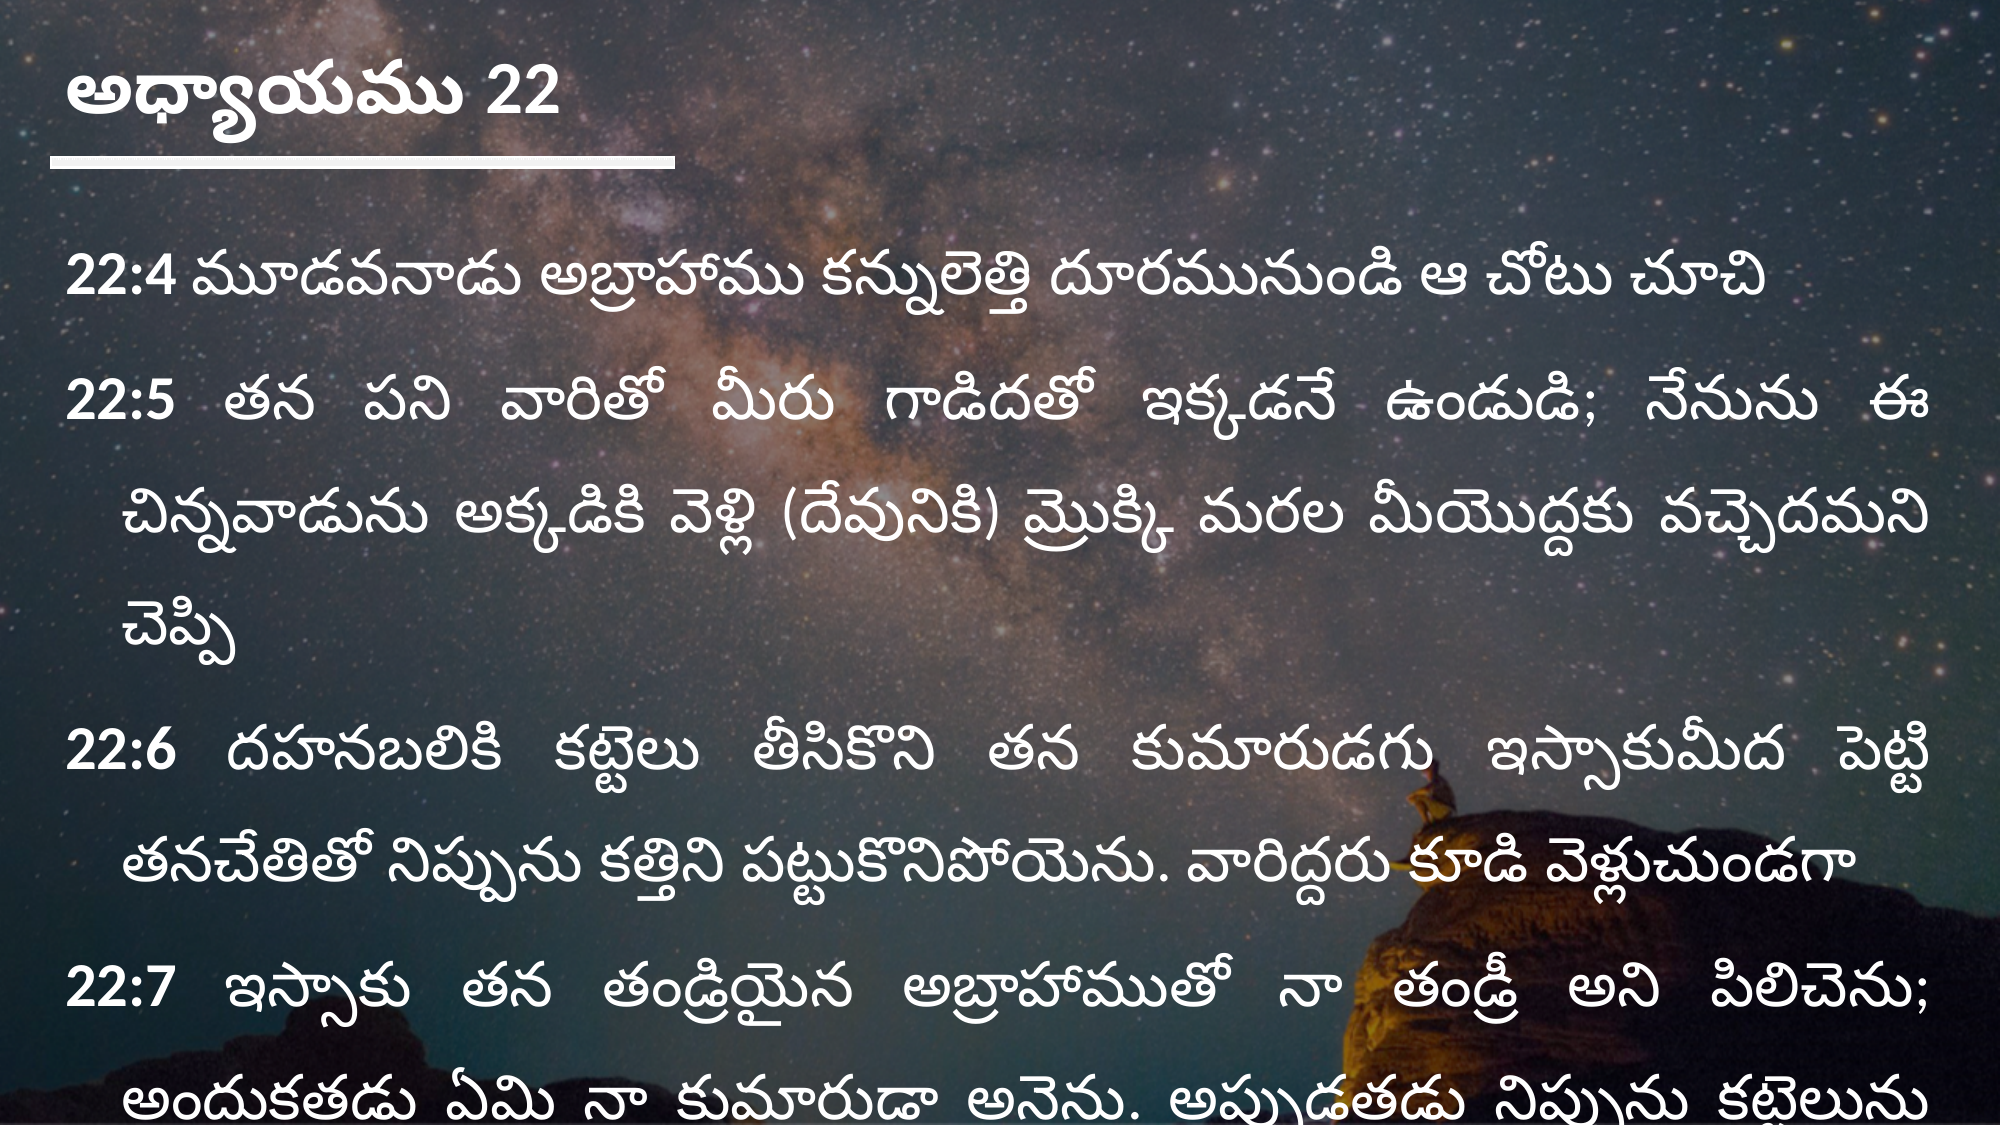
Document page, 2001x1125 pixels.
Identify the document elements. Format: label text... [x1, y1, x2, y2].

picture [0, 0, 2000, 1125]
title అధ్యాయము 22 [50, 0, 1925, 167]
list 22:4 మూడవనాడు అబ్రాహాము కన్నులెత్తి దూరమునుండి ఆ చోటు చూచి 22:5 తన పని వారితో మీరు గాడిదతో ఇక్కడనే ఉండుడి; నేనును ఈ చిన్నవాడును అక్కడికి వెళ్లి (దేవునికి) మ్రొక్కి మరల మీయొద్దకు వచ్చెదమని చెప్పి 22:6 దహనబలికి కట్టెలు తీసికొని తన కుమారుడగు ఇస్సాకుమీద పెట్టి తనచేతితో నిప్పును కత్తిని పట్టుకొనిపోయెను. వారిద్దరు కూడి వెళ్లుచుండగా 22:7 ఇస్సాకు తన తండ్రియైన అబ్రాహాముతో నా తండ్రీ అని పిలిచెను; అందుకతడు ఏమి నా కుమారుడా అనెను. అప్పుడతడు నిప్పును కట్టెలును ఉన్నవిగాని దహనబలికి గొఱ్ఱపిల్ల ఏది అని అడుగగా [50, 187, 1946, 1063]
